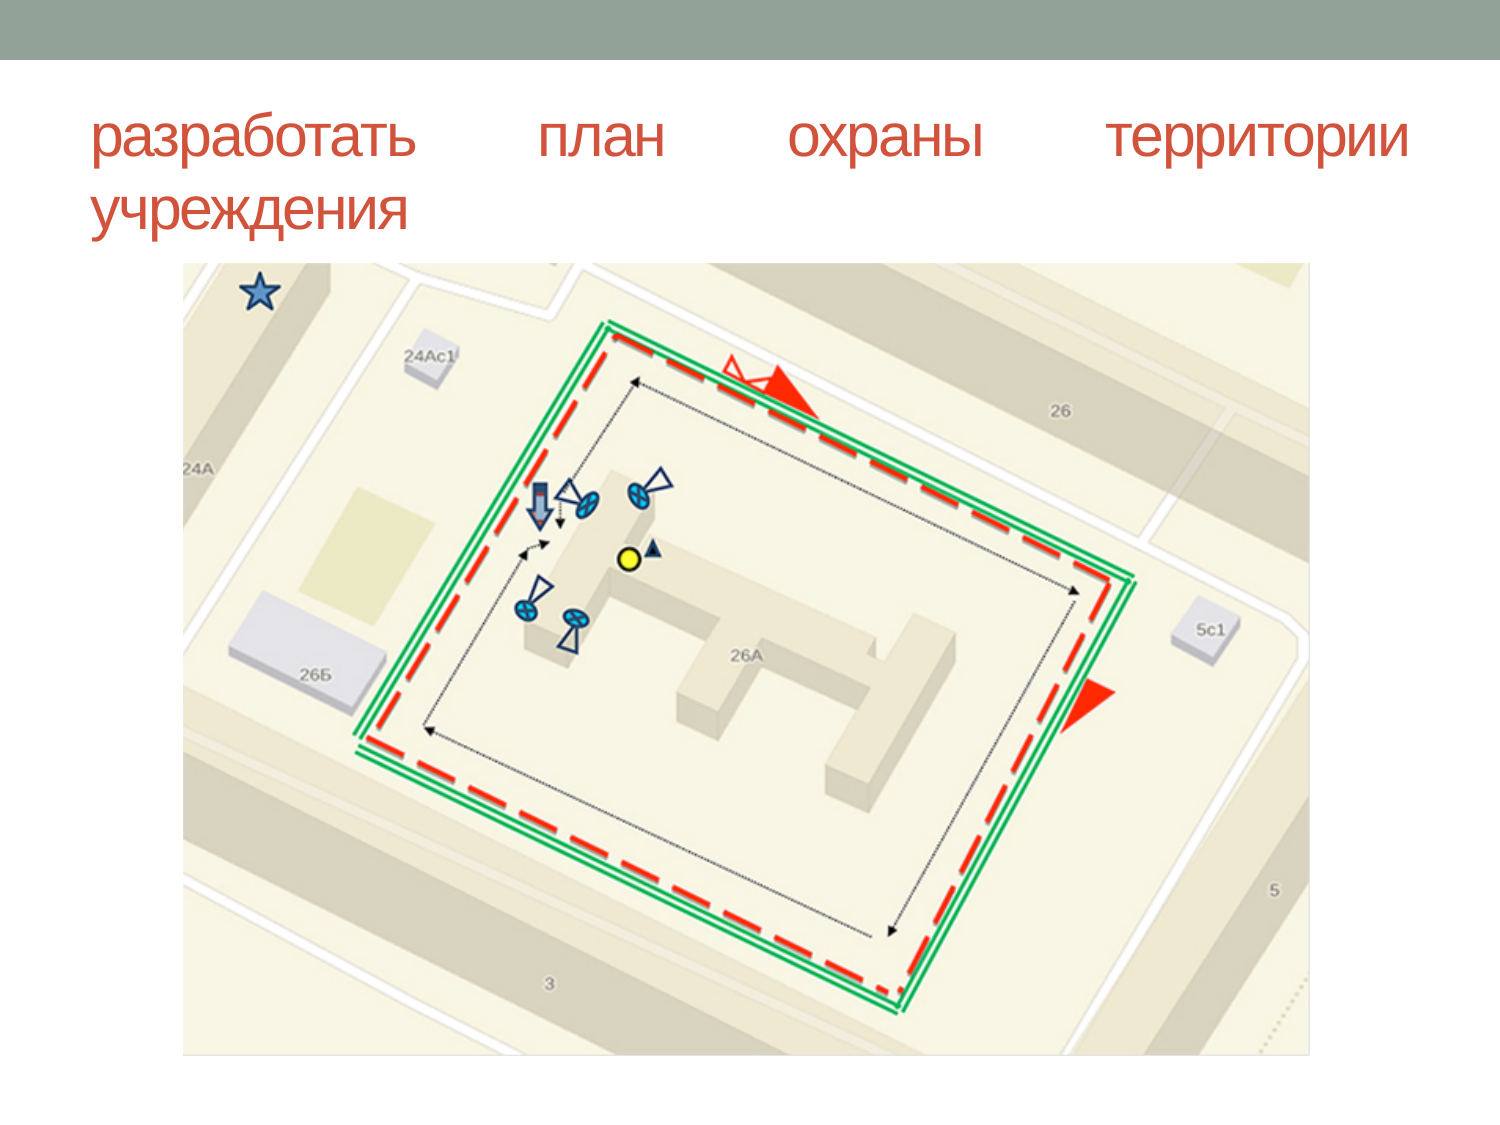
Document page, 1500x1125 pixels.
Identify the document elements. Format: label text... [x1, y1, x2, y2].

title разработать план охраны территории учреждения [75, 87, 1425, 250]
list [182, 263, 1311, 1058]
